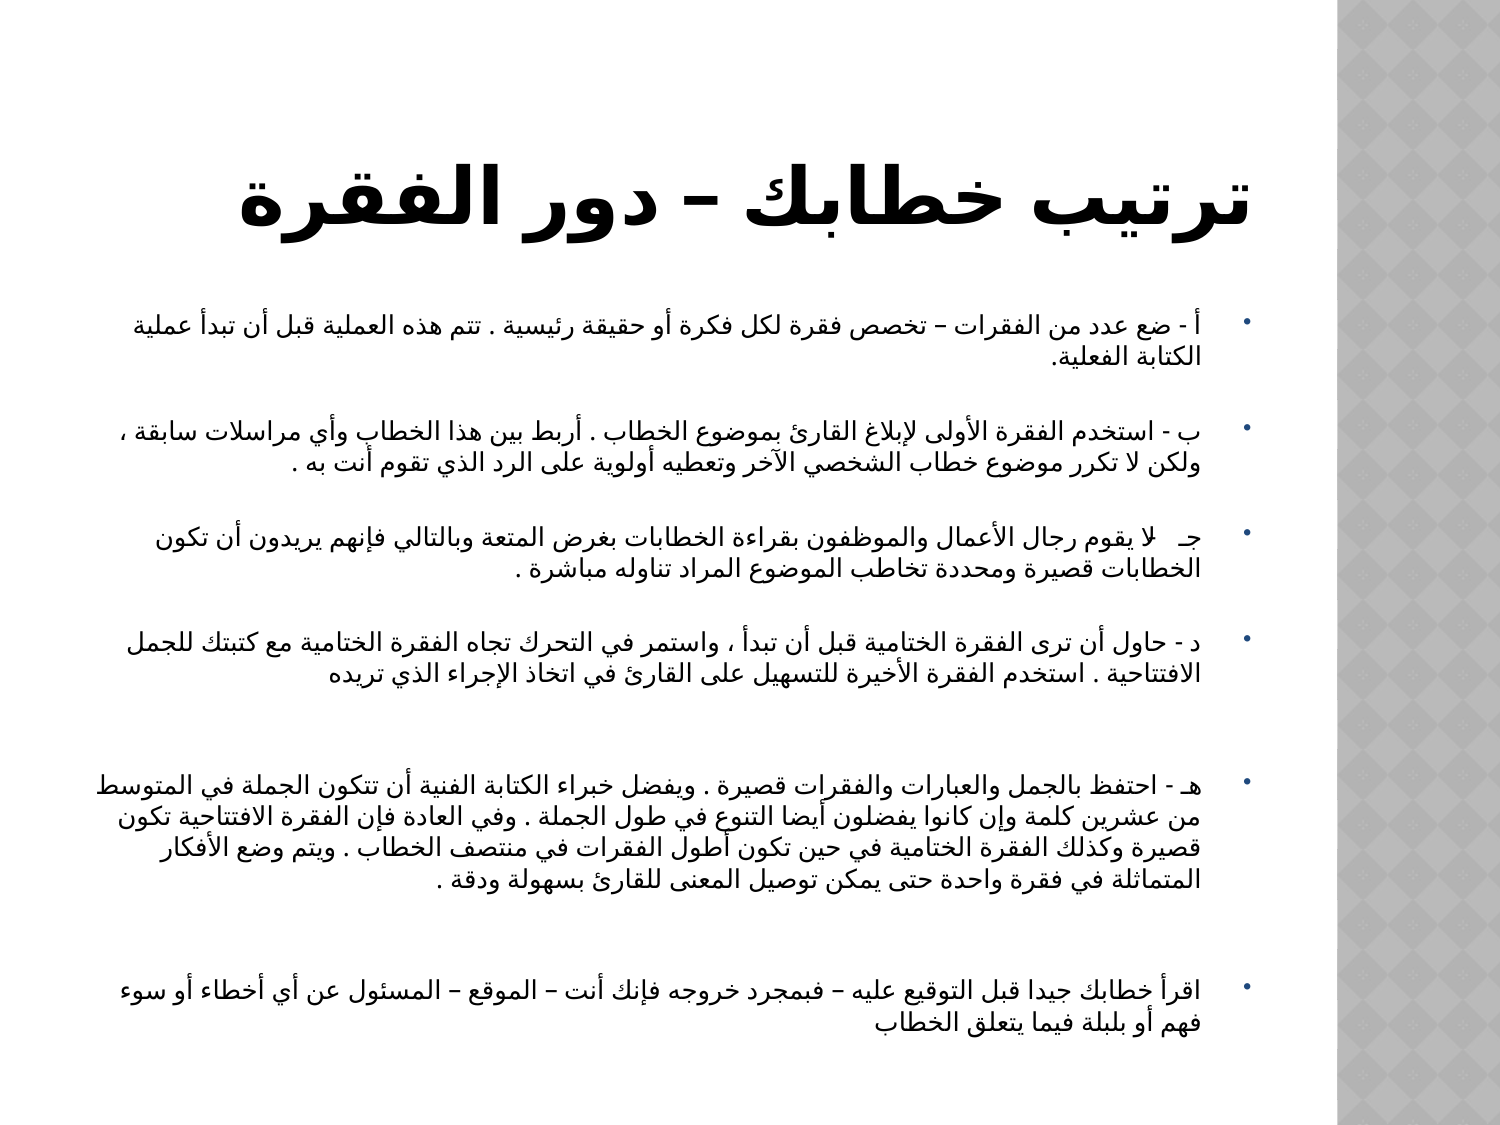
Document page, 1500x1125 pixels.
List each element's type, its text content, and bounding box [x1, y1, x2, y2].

list أ - ضع عدد من الفقرات – تخصص فقرة لكل فكرة أو حقيقة رئيسية . تتم هذه العملية قبل أن تبدأ عملية الكتابة الفعلية. ب - استخدم الفقرة الأولى لإبلاغ القارئ بموضوع الخطاب . أربط بين هذا الخطاب وأي مراسلات سابقة ، ولكن لا تكرر موضوع خطاب الشخصي الآخر وتعطيه أولوية على الرد الذي تقوم أنت به . جـ - لا يقوم رجال الأعمال والموظفون بقراءة الخطابات بغرض المتعة وبالتالي فإنهم يريدون أن تكون الخطابات قصيرة ومحددة تخاطب الموضوع المراد تناوله مباشرة . د - حاول أن ترى الفقرة الختامية قبل أن تبدأ ، واستمر في التحرك تجاه الفقرة الختامية مع كتبتك للجمل الافتتاحية . استخدم الفقرة الأخيرة للتسهيل على القارئ في اتخاذ الإجراء الذي تريده هـ - احتفظ بالجمل والعبارات والفقرات قصيرة . ويفضل خبراء الكتابة الفنية أن تتكون الجملة في المتوسط من عشرين كلمة وإن كانوا يفضلون أيضا التنوع في طول الجملة . وفي العادة فإن الفقرة الافتتاحية تكون قصيرة وكذلك الفقرة الختامية في حين تكون أطول الفقرات في منتصف الخطاب . ويتم وضع الأفكار المتماثلة في فقرة واحدة حتى يمكن توصيل المعنى للقارئ بسهولة ودقة . اقرأ خطابك جيدا قبل التوقيع عليه – فبمجرد خروجه فإنك أنت – الموقع – المسئول عن أي أخطاء أو سوء فهم أو بلبلة فيما يتعلق الخطاب [75, 264, 1263, 1059]
title ترتيب خطابك – دور الفقرة [75, 52, 1263, 240]
